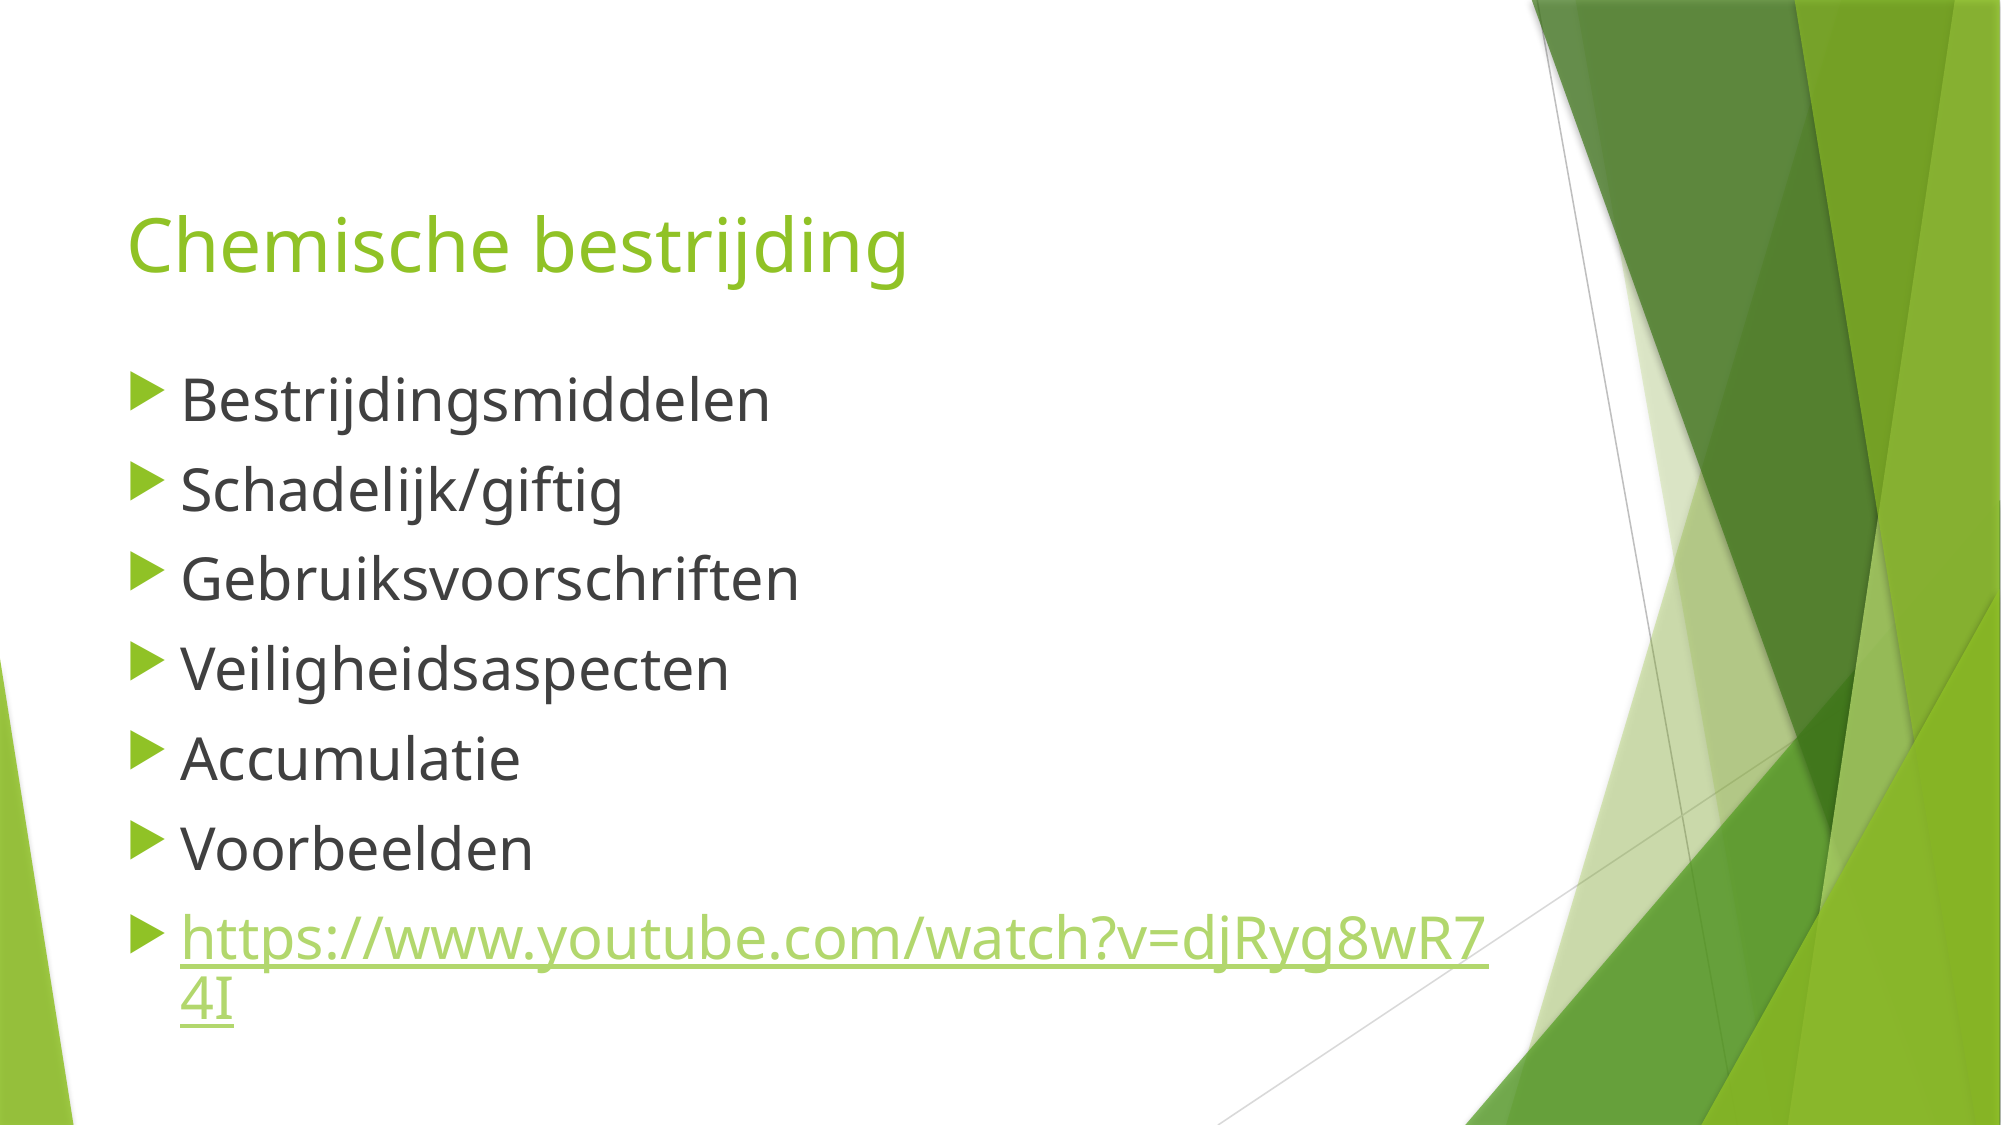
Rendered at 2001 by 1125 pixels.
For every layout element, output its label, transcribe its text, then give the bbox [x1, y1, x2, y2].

list Bestrijdingsmiddelen Schadelijk/giftig Gebruiksvoorschriften Veiligheidsaspecten Accumulatie Voorbeelden https://www.youtube.com/watch?v=djRyg8wR74I [111, 354, 1522, 992]
title Chemische bestrijding [111, 99, 1522, 317]
